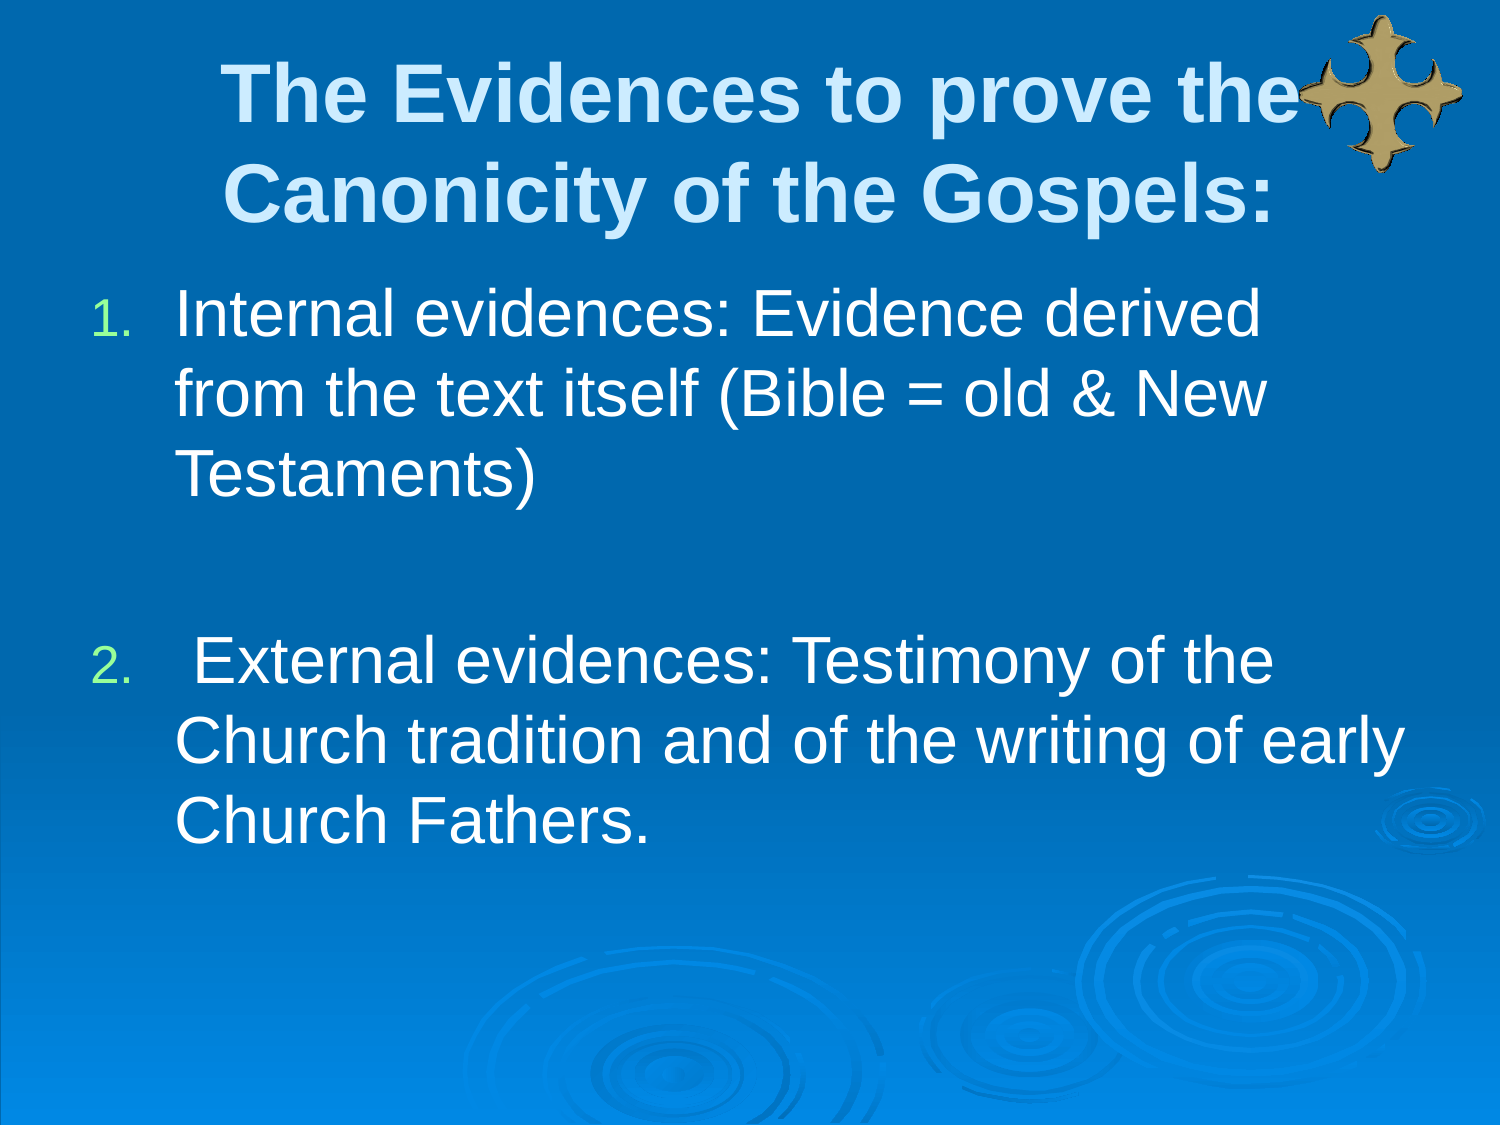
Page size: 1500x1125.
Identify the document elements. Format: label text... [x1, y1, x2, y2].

list Internal evidences: Evidence derived from the text itself (Bible = old & New Testaments) External evidences: Testimony of the Church tradition and of the writing of early Church Fathers. [74, 262, 1426, 1006]
picture [1293, 0, 1471, 188]
title The Evidences to prove the Canonicity of the Gospels: [74, 45, 1426, 233]
